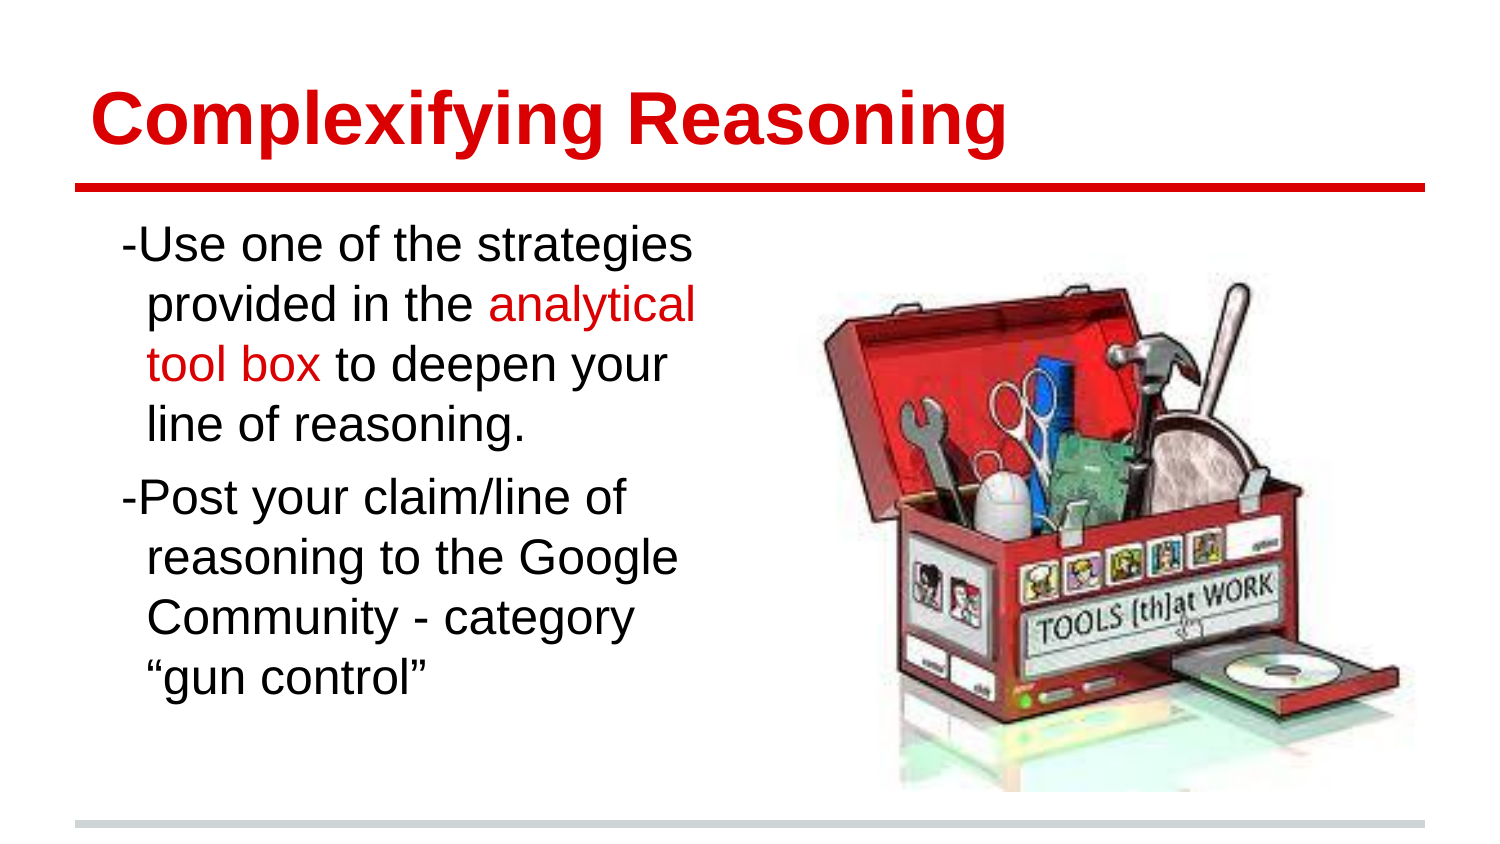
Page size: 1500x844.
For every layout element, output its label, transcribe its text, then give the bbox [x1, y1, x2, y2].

picture [796, 253, 1419, 793]
list -Use one of the strategies provided in the analytical tool box to deepen your line of reasoning. -Post your claim/line of reasoning to the Google Community - category “gun control” [75, 196, 731, 808]
title Complexifying Reasoning [75, 33, 1425, 175]
